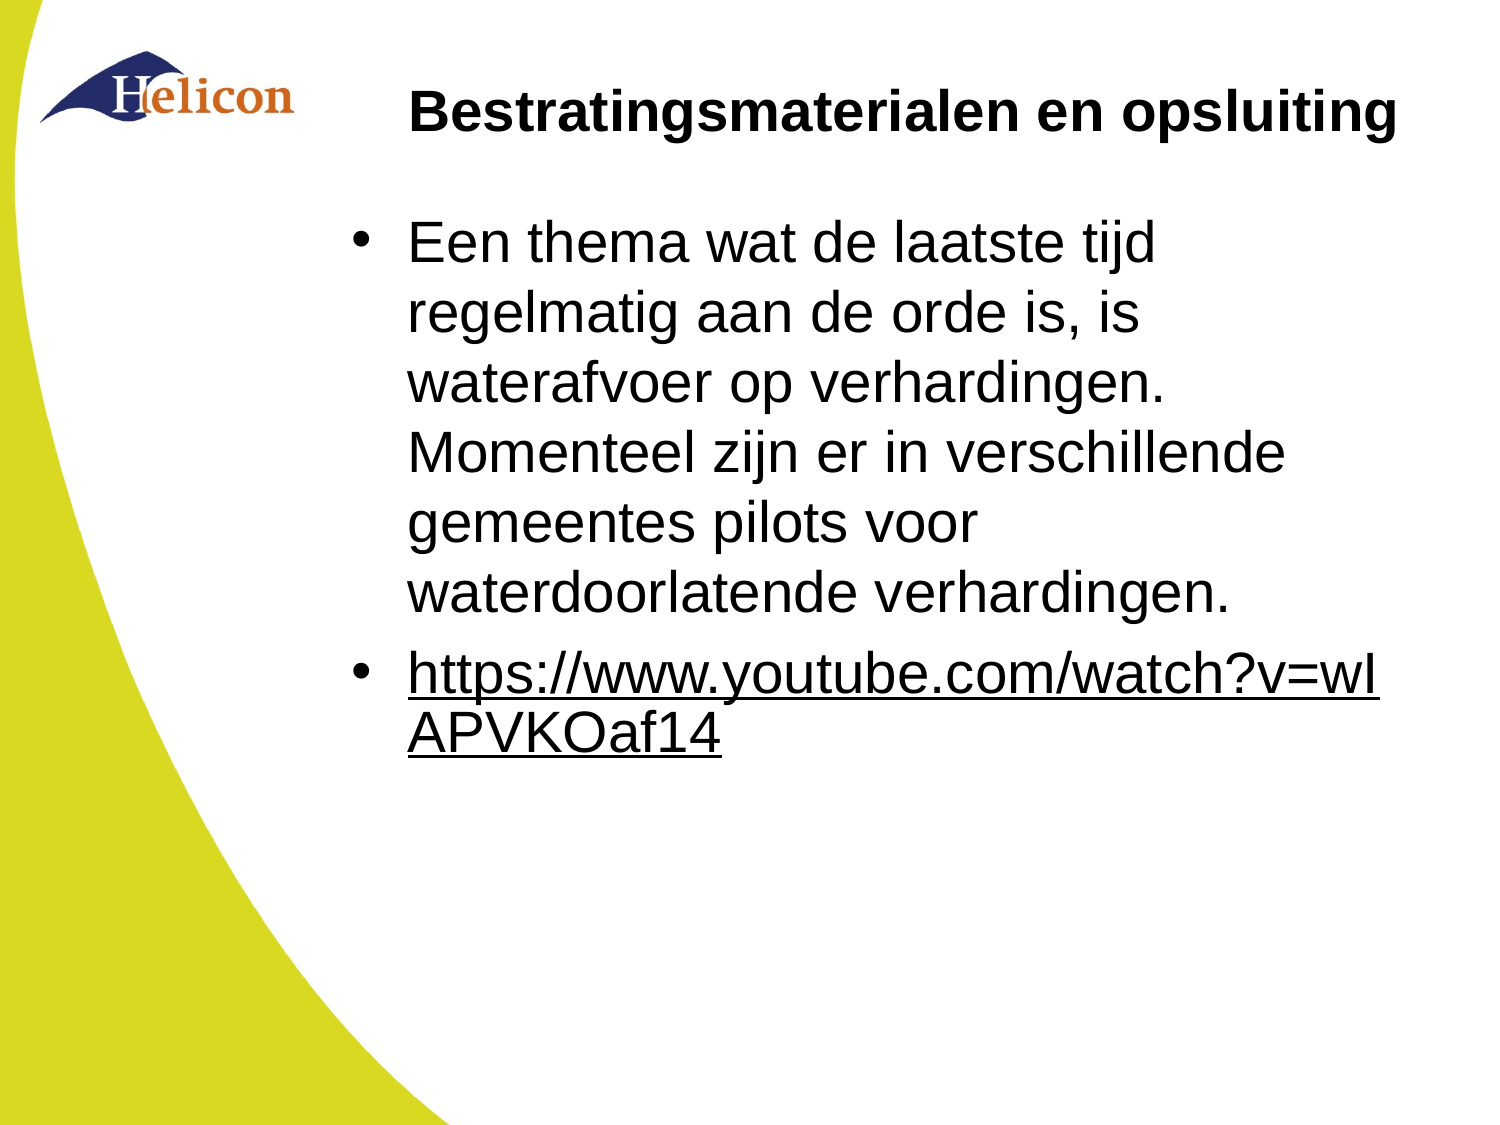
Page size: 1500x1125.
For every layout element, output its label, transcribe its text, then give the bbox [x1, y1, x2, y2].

picture [0, 0, 1500, 1125]
title Bestratingsmaterialen en opsluiting [324, 54, 1415, 161]
list Een thema wat de laatste tijd regelmatig aan de orde is, is waterafvoer op verhardingen. Momenteel zijn er in verschillende gemeentes pilots voor waterdoorlatende verhardingen. https://www.youtube.com/watch?v=wIAPVKOaf14 [336, 196, 1425, 1005]
